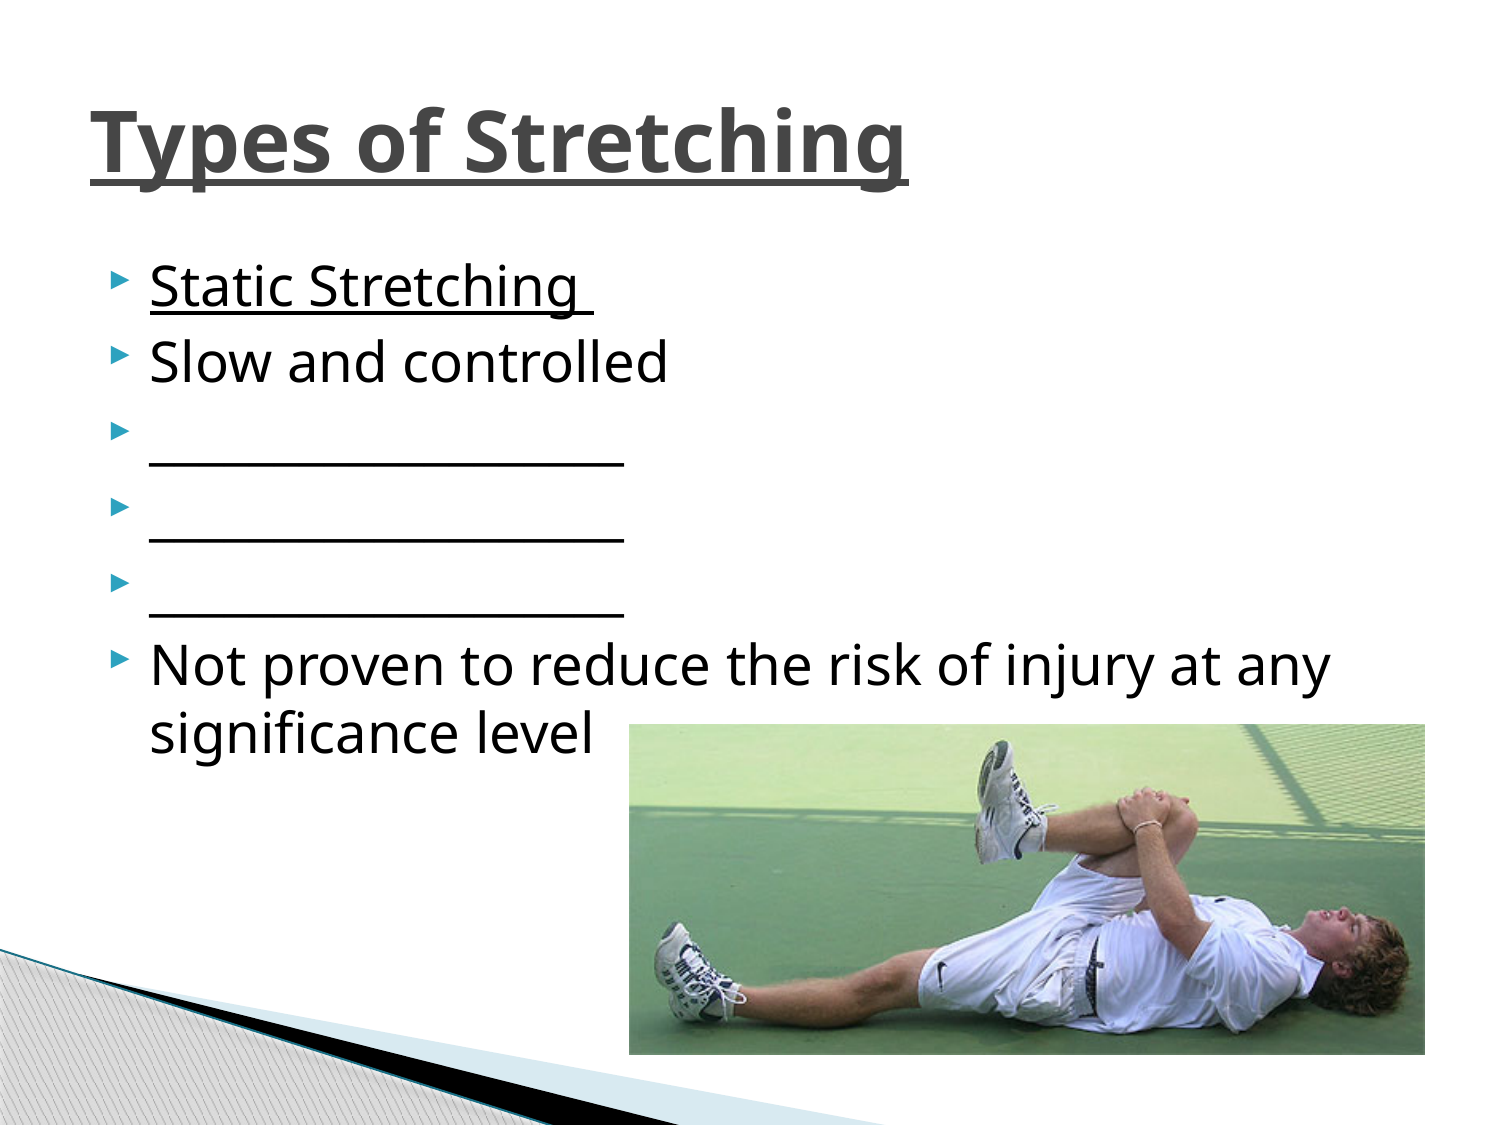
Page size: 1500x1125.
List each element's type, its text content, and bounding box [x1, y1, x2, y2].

list Static Stretching Slow and controlled ___________________ ___________________ ___________________ Not proven to reduce the risk of injury at any significance level [75, 243, 1425, 986]
title Types of Stretching [75, 45, 1425, 233]
picture [628, 724, 1426, 1055]
